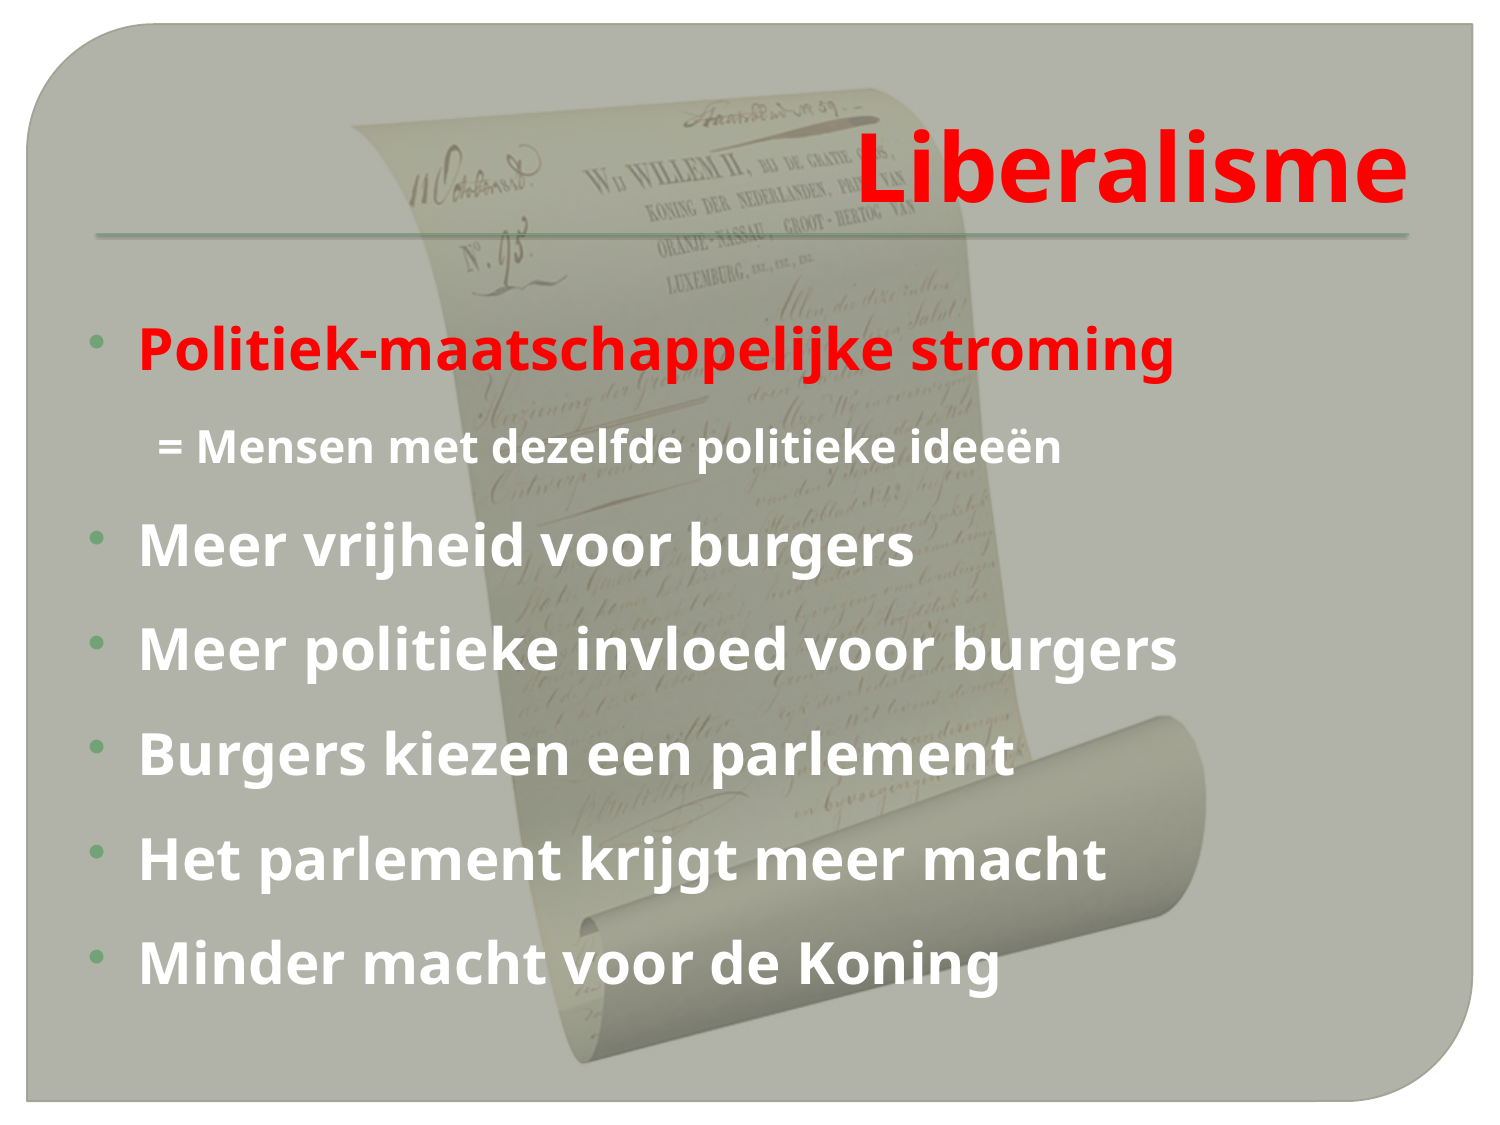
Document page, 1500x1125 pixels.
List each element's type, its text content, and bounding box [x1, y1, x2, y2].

text_box [0, 0, 1500, 1125]
title Liberalisme [75, 41, 1425, 230]
list Politiek-maatschappelijke stroming = Mensen met dezelfde politieke ideeën Meer vrijheid voor burgers Meer politieke invloed voor burgers Burgers kiezen een parlement Het parlement krijgt meer macht Minder macht voor de Koning [75, 270, 1425, 1013]
